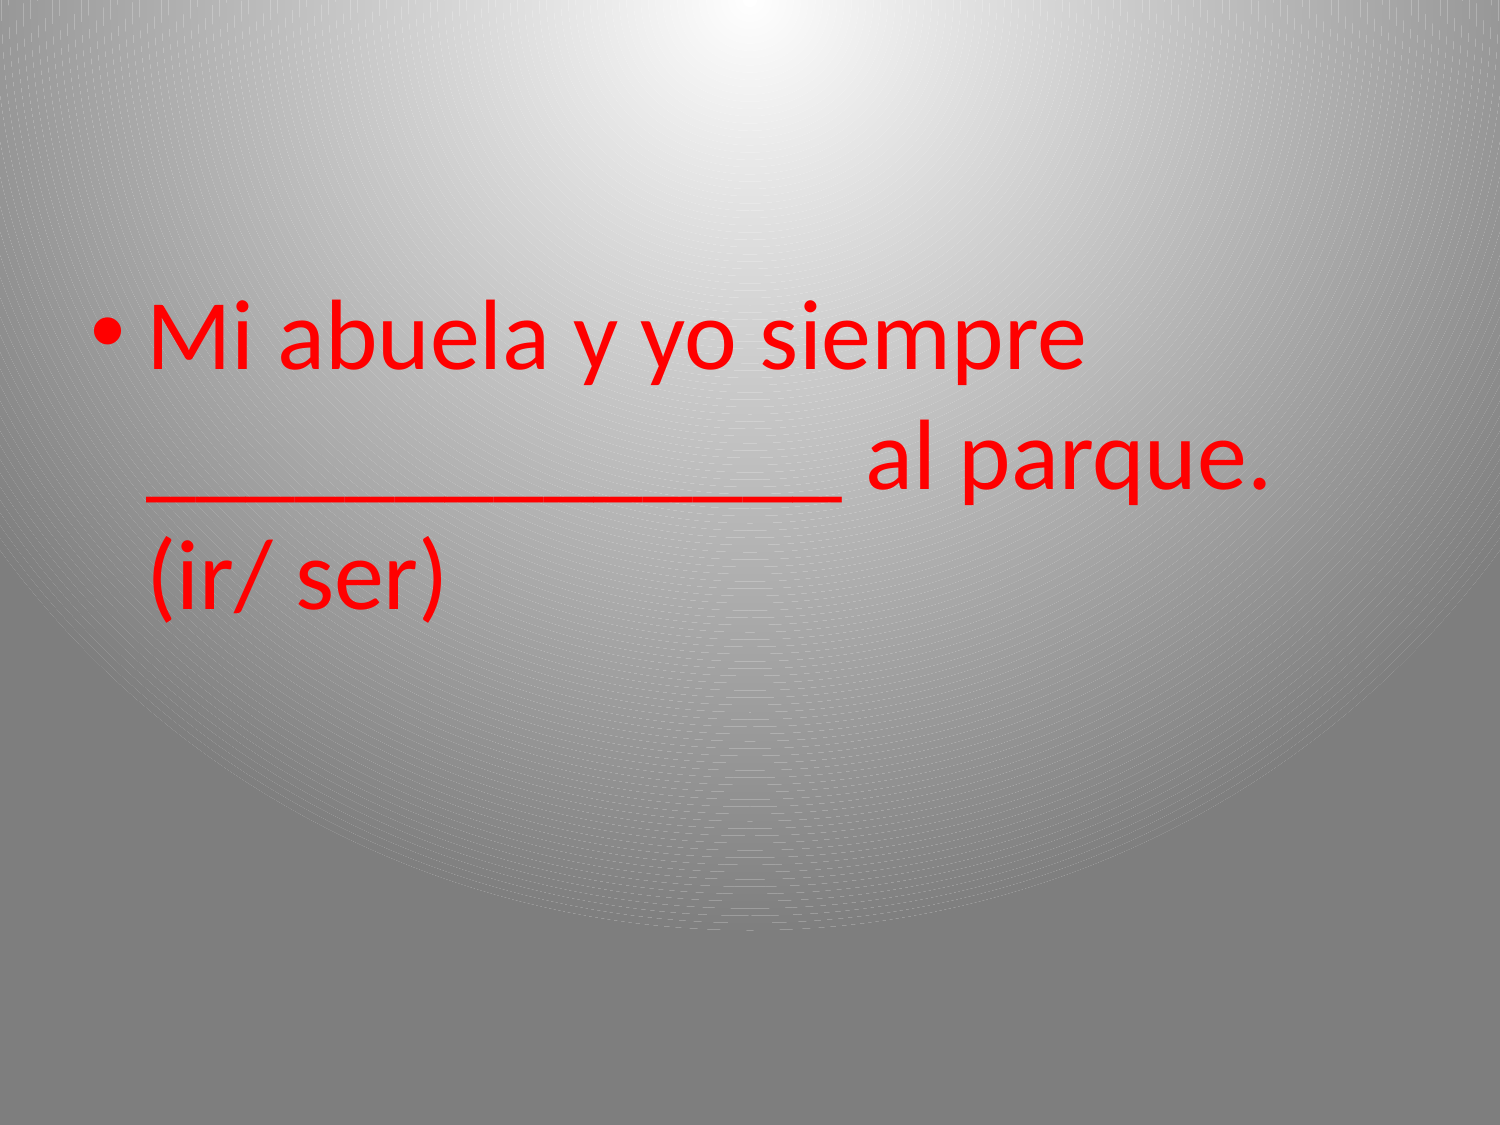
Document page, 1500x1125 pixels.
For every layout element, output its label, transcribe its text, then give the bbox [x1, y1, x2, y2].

list Mi abuela y yo siempre ______________ al parque. (ir/ ser) [75, 262, 1425, 1005]
